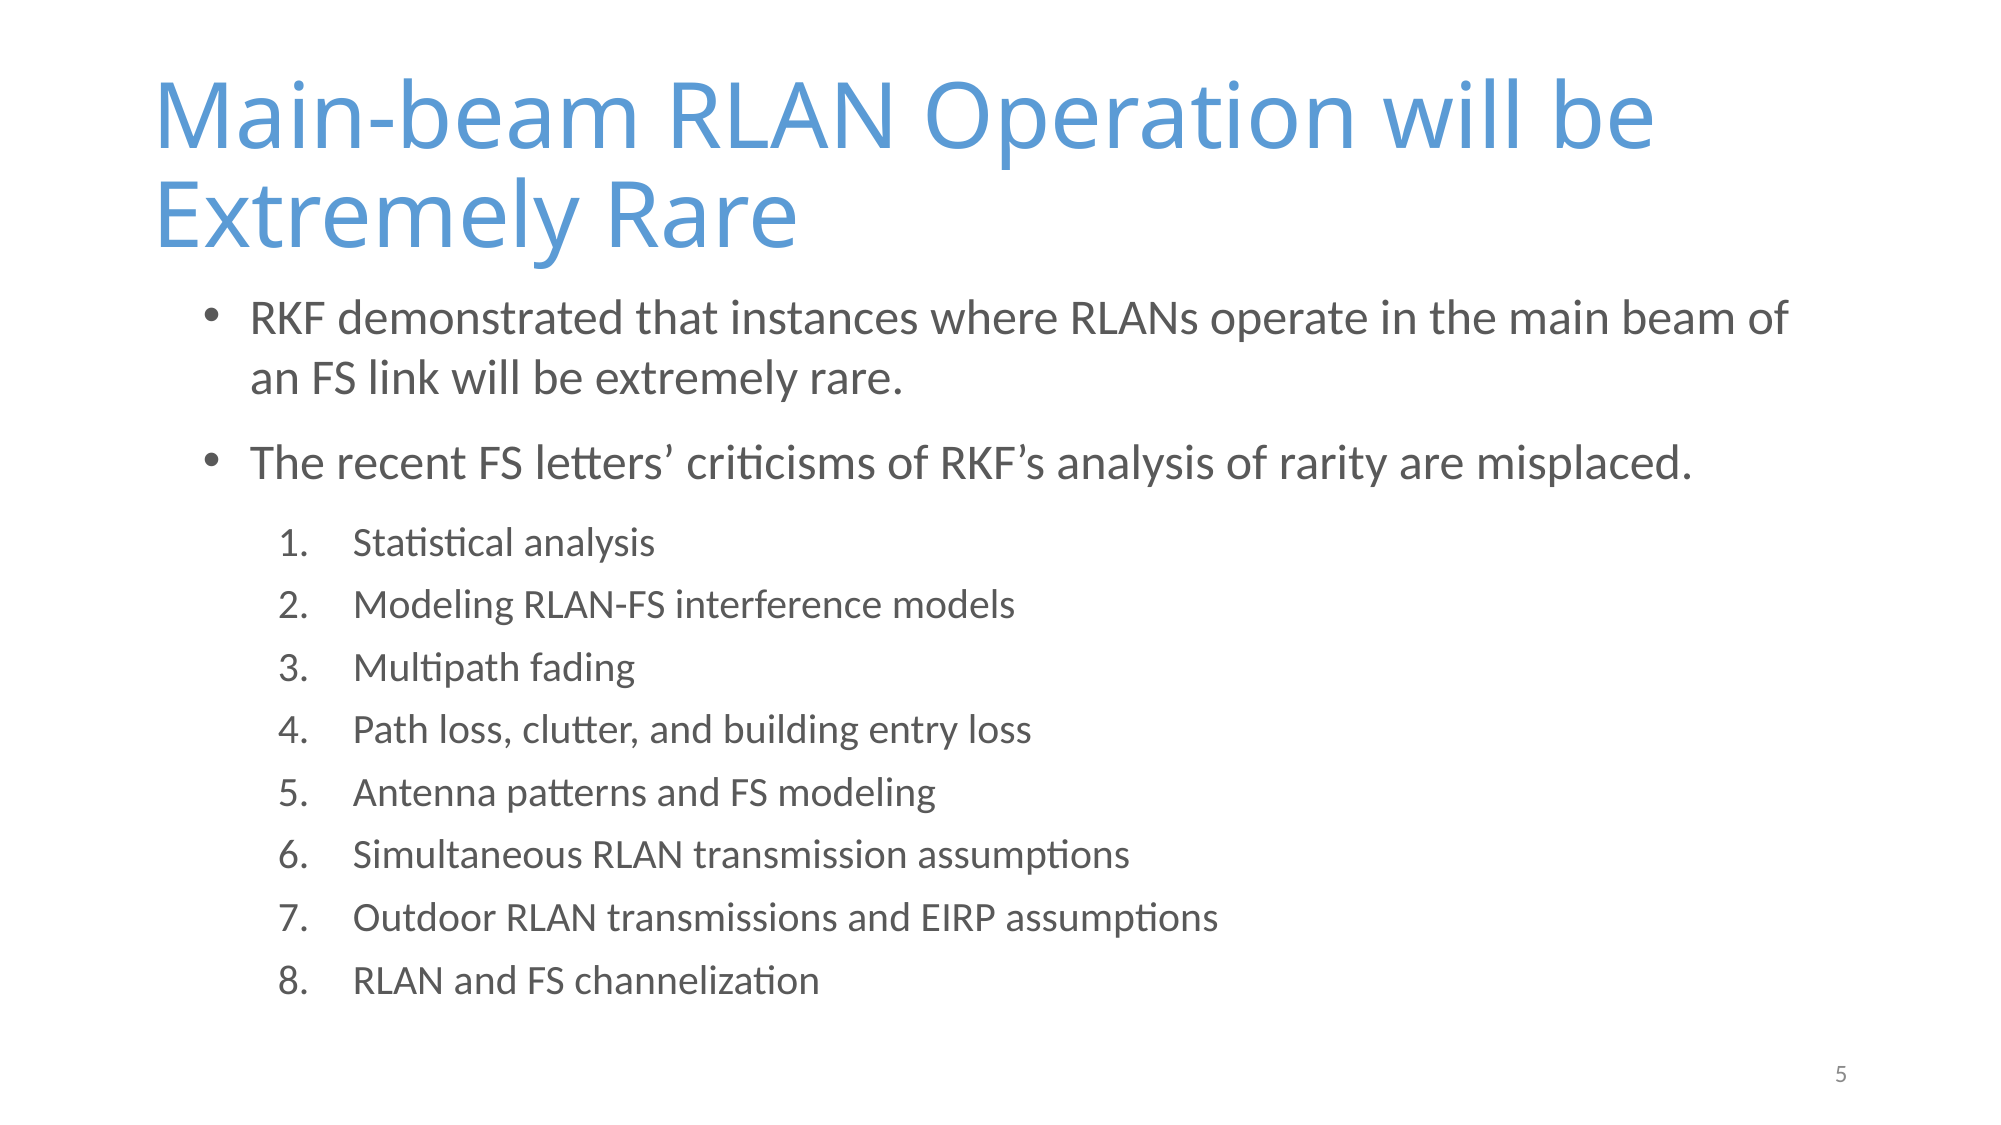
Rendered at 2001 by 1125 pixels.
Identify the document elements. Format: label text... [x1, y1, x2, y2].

slide_number 5 [1412, 1042, 1863, 1103]
text_box RKF demonstrated that instances where RLANs operate in the main beam of an FS link will be extremely rare. The recent FS letters’ criticisms of RKF’s analysis of rarity are misplaced. Statistical analysis Modeling RLAN-FS interference models Multipath fading Path loss, clutter, and building entry loss Antenna patterns and FS modeling Simultaneous RLAN transmission assumptions Outdoor RLAN transmissions and EIRP assumptions RLAN and FS channelization [113, 277, 1808, 1010]
title Main-beam RLAN Operation will be Extremely Rare [137, 59, 1863, 278]
